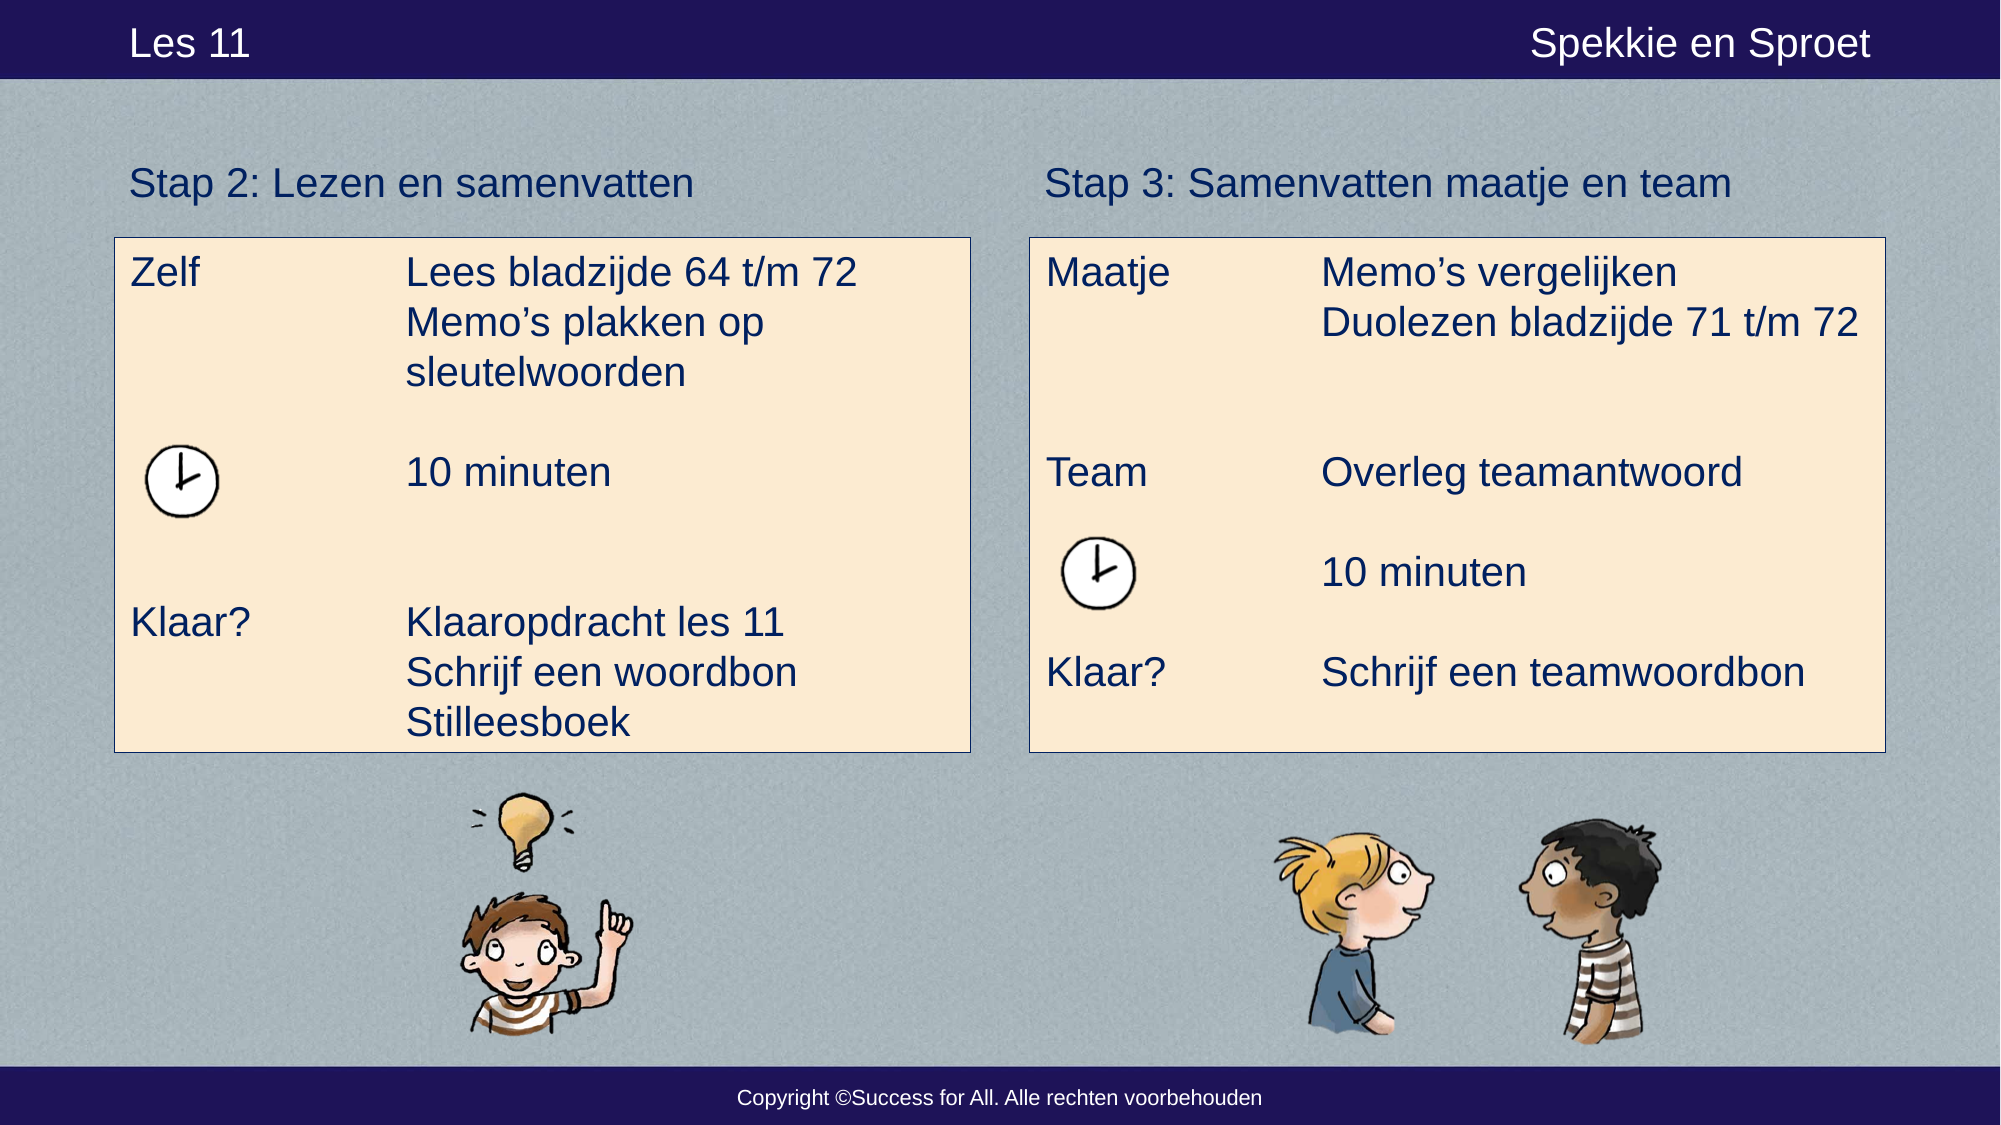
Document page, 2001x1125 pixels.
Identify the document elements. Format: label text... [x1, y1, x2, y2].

text_box Stap 3: Samenvatten maatje en team [1029, 148, 1822, 214]
text_box Spekkie en Sproet [999, 8, 1886, 73]
text_box Stap 2: Lezen en samenvatten [114, 148, 907, 214]
text_box Copyright ©Success for All. Alle rechten voorbehouden [0, 1076, 2000, 1125]
text_box Zelf Lees bladzijde 64 t/m 72 Memo’s plakken op sleutelwoorden 10 minuten Klaar? Klaaropdracht les 11 Schrijf een woordbon Stilleesboek [114, 237, 971, 753]
text_box Maatje Memo’s vergelijken Duolezen bladzijde 71 t/m 72 Team Overleg teamantwoord 10 minuten Klaar? Schrijf een teamwoordbon [1029, 237, 1886, 753]
picture [0, 0, 2001, 1125]
text_box Les 11 [114, 8, 354, 73]
